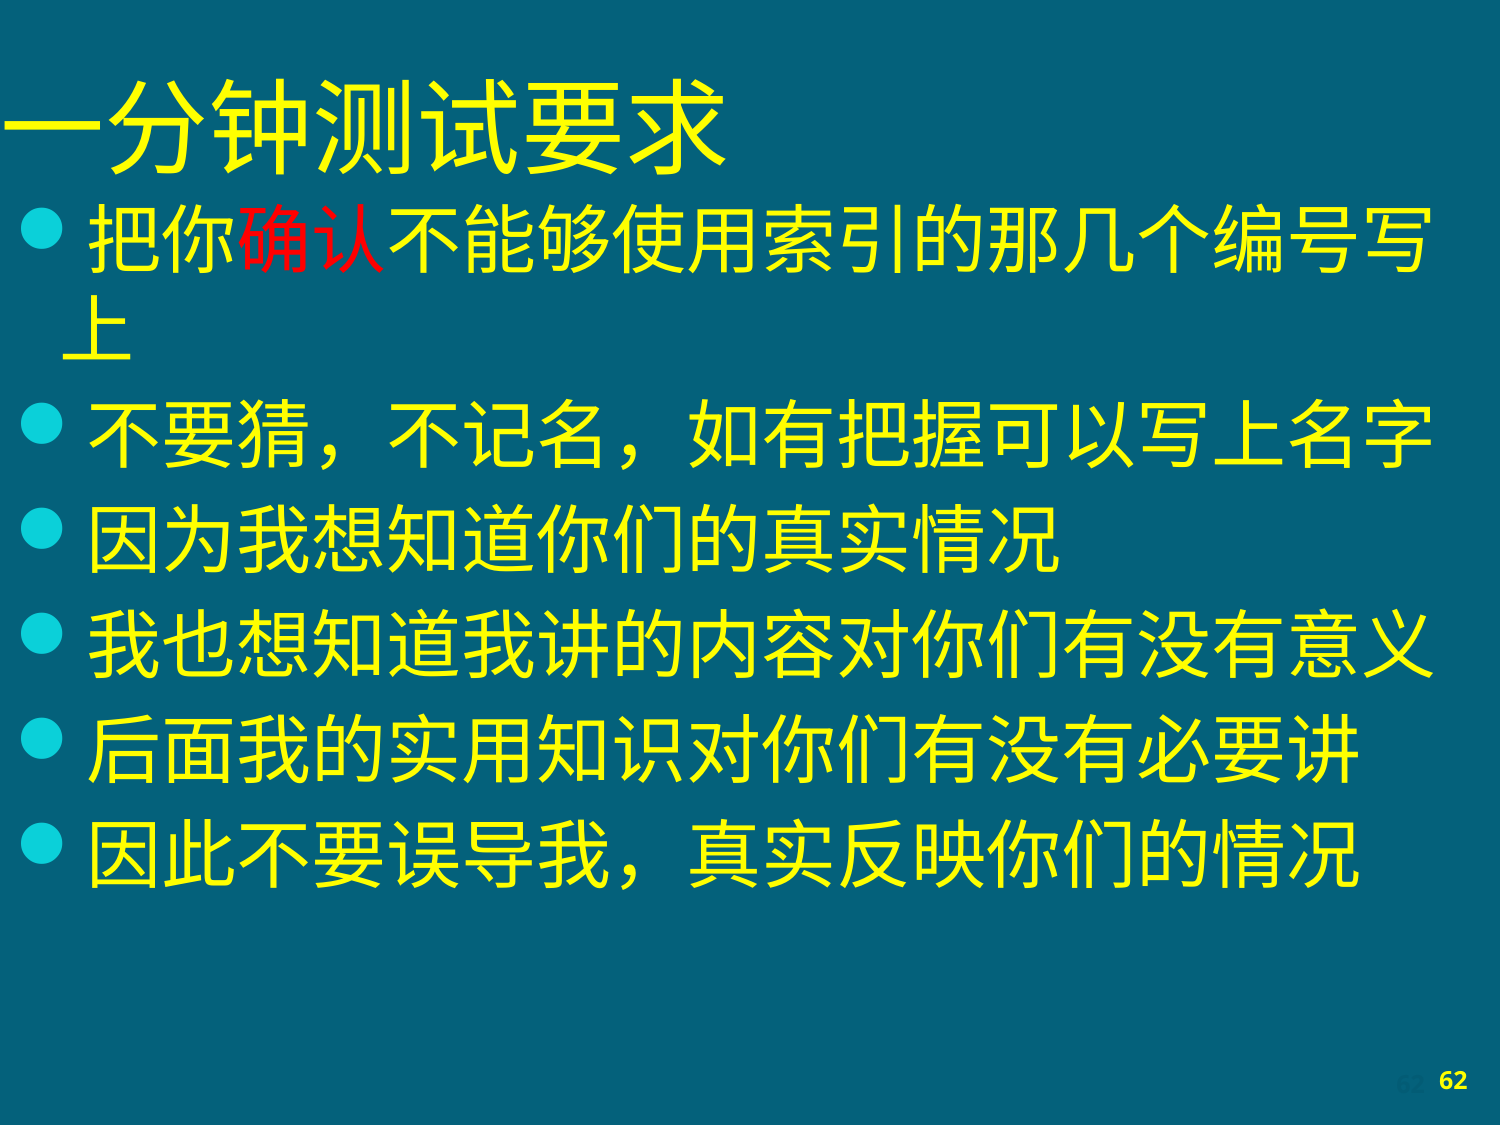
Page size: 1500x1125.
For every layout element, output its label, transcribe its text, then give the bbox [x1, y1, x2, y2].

list 把你确认不能够使用索引的那几个编号写上 不要猜，不记名，如有把握可以写上名字 因为我想知道你们的真实情况 我也想知道我讲的内容对你们有没有意义 后面我的实用知识对你们有没有必要讲 因此不要误导我，真实反映你们的情况 [0, 184, 1500, 1125]
title 一分钟测试要求 [0, 0, 1351, 184]
text_box 62 [1155, 1024, 1468, 1100]
